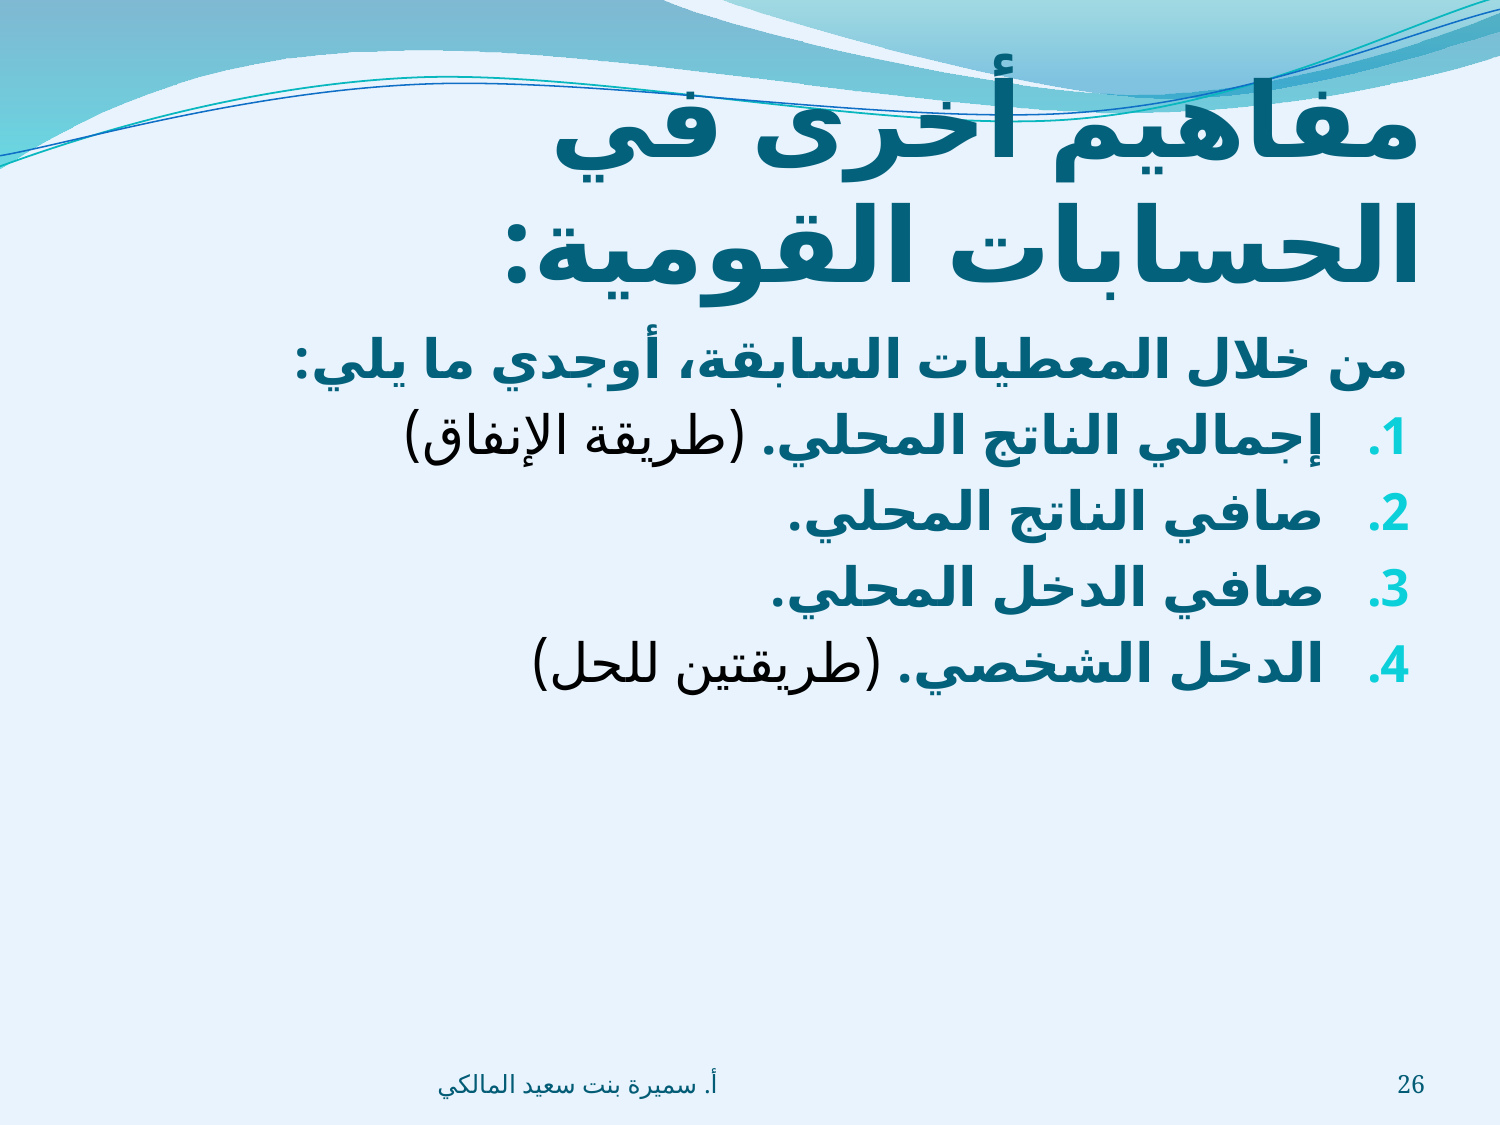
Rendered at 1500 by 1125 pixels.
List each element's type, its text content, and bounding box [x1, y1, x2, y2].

footer أ. سميرة بنت سعيد المالكي [437, 1042, 988, 1103]
slide_number 26 [1299, 1042, 1425, 1103]
list من خلال المعطيات السابقة، أوجدي ما يلي: إجمالي الناتج المحلي. (طريقة الإنفاق) صافي الناتج المحلي. صافي الدخل المحلي. الدخل الشخصي. (طريقتين للحل) [75, 317, 1425, 1038]
title مفاهيم أخرى في الحسابات القومية: [75, 115, 1425, 303]
